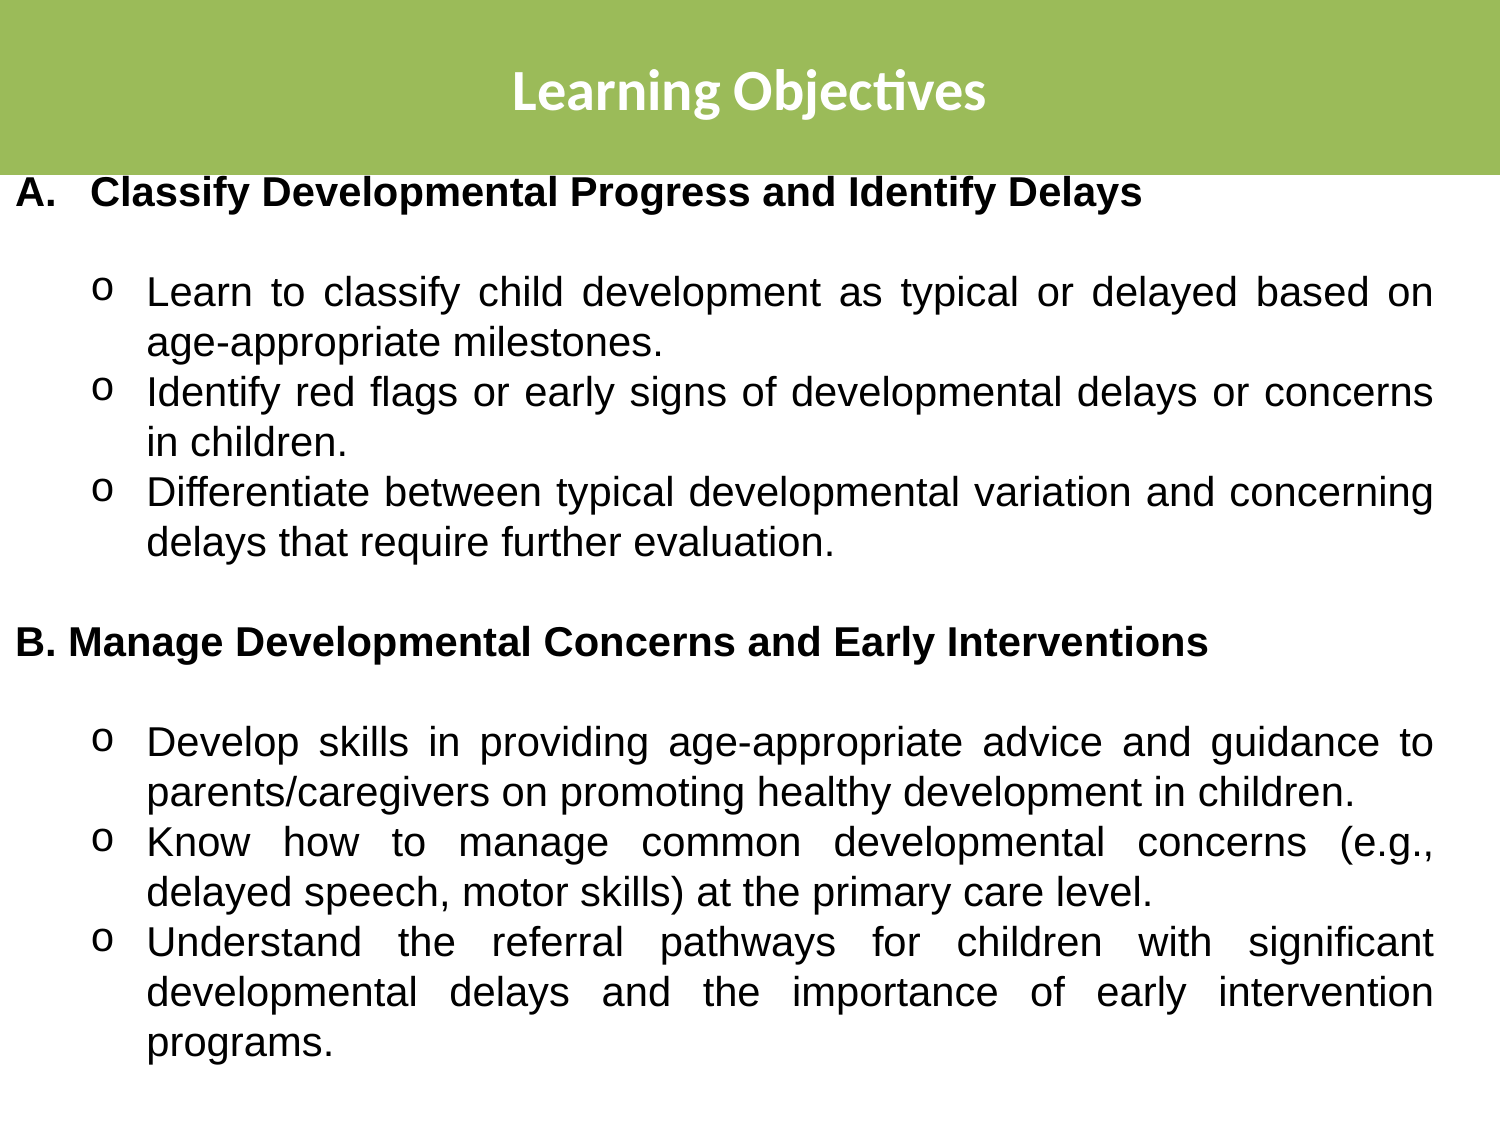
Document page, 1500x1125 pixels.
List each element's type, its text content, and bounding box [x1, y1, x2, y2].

text_box Learning Objectives [0, 0, 1500, 175]
subtitle Classify Developmental Progress and Identify Delays Learn to classify child development as typical or delayed based on age-appropriate milestones. Identify red flags or early signs of developmental delays or concerns in children. Differentiate between typical developmental variation and concerning delays that require further evaluation. B. Manage Developmental Concerns and Early Interventions Develop skills in providing age-appropriate advice and guidance to parents/caregivers on promoting healthy development in children. Know how to manage common developmental concerns (e.g., delayed speech, motor skills) at the primary care level. Understand the referral pathways for children with significant developmental delays and the importance of early intervention programs. [0, 157, 1450, 1118]
